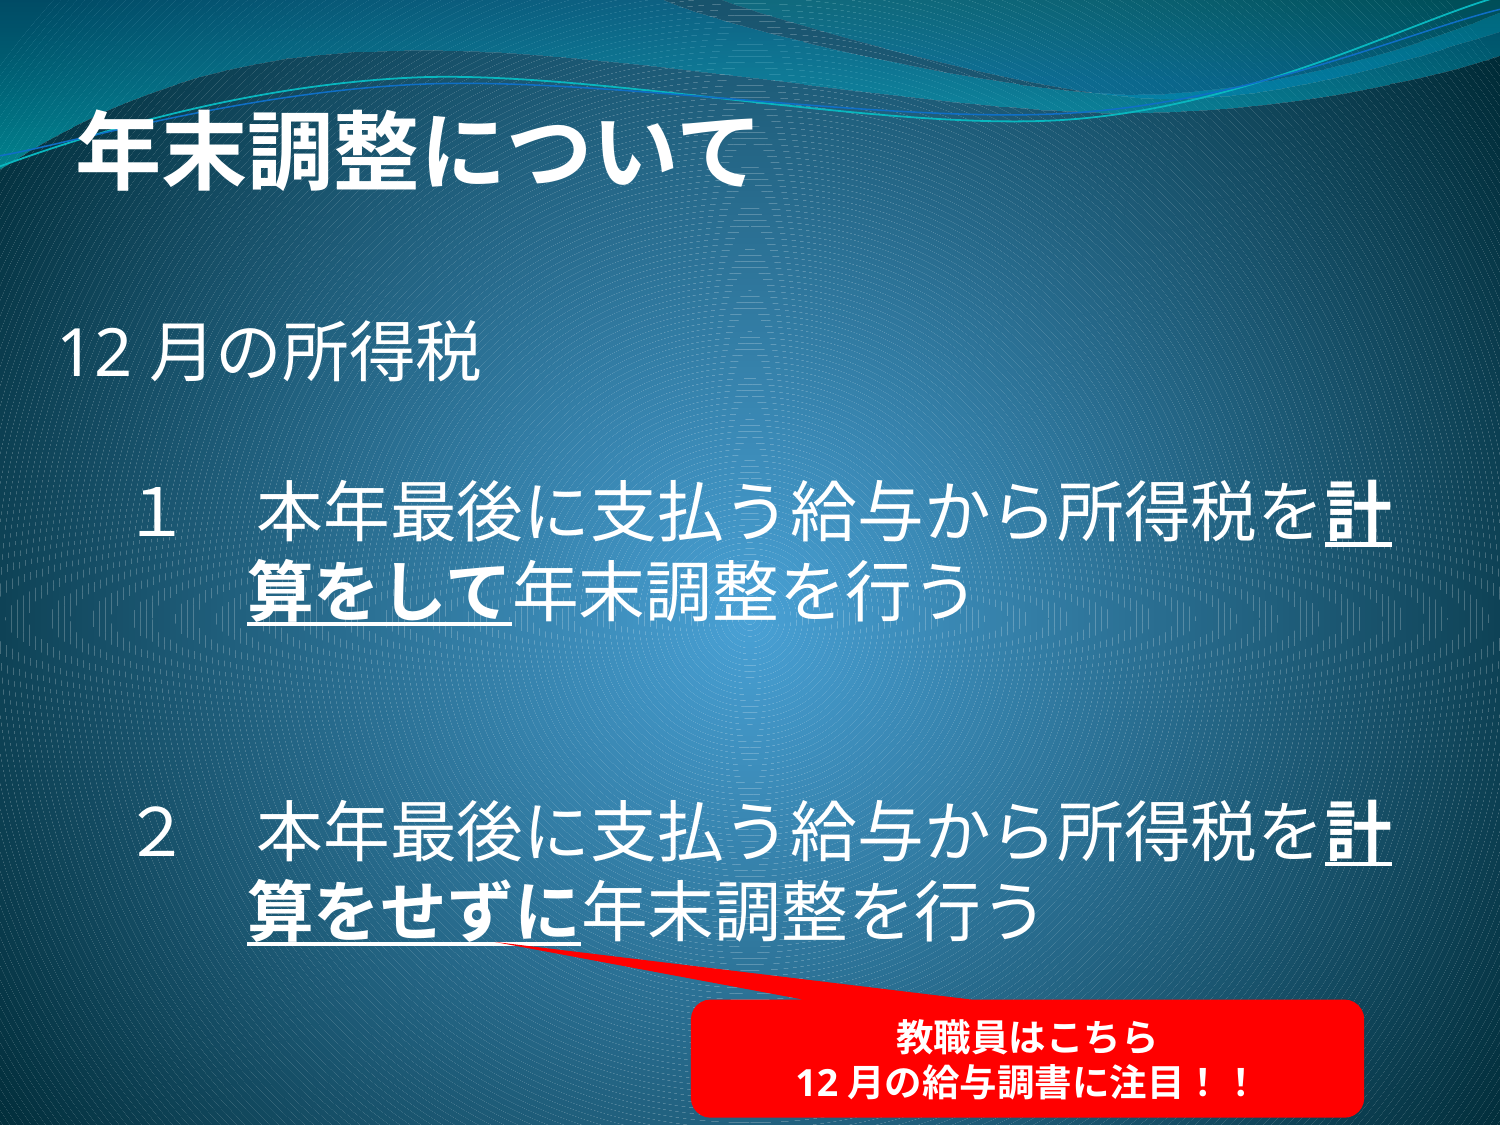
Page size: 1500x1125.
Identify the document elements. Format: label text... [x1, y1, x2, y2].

text_box 12月の所得税 １ 本年最後に支払う給与から所得税を計算をして年末調整を行う ２ 本年最後に支払う給与から所得税を計算をせずに年末調整を行う [41, 302, 1459, 957]
text_box 教職員はこちら 12月の給与調書に注目！！ [492, 939, 1367, 1120]
text_box 年末調整について [74, 97, 1425, 201]
